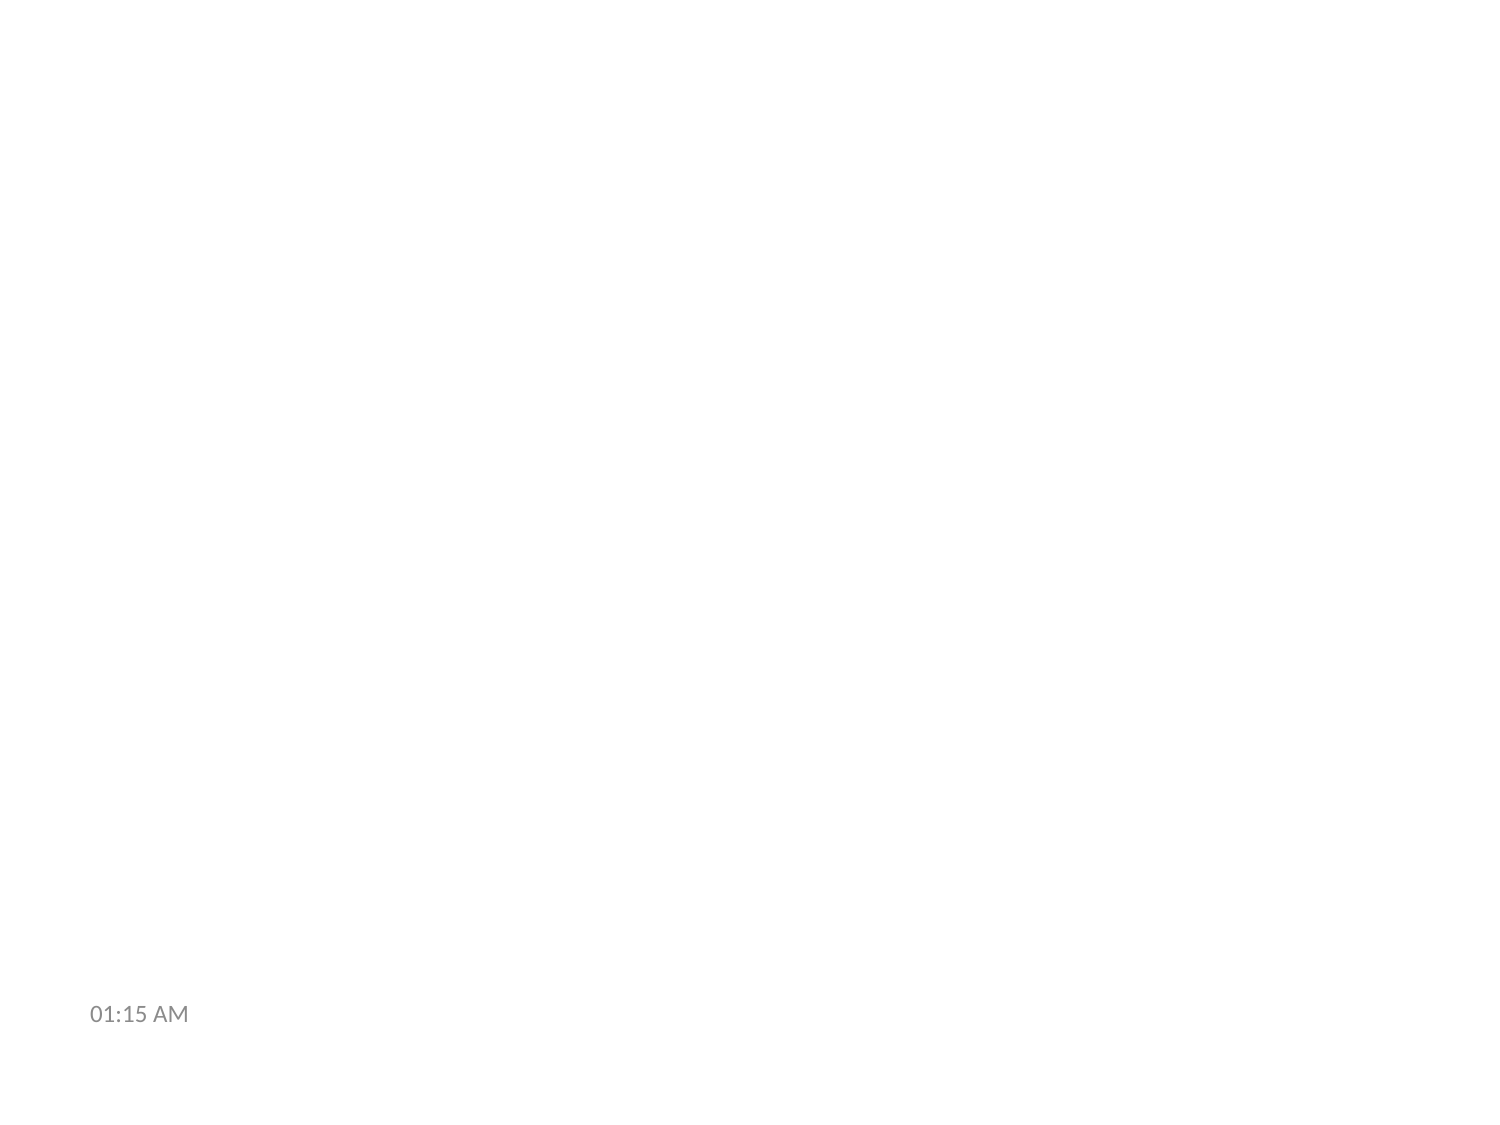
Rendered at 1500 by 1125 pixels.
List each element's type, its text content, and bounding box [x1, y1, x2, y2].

text_box 3:35 PM [75, 982, 425, 1043]
